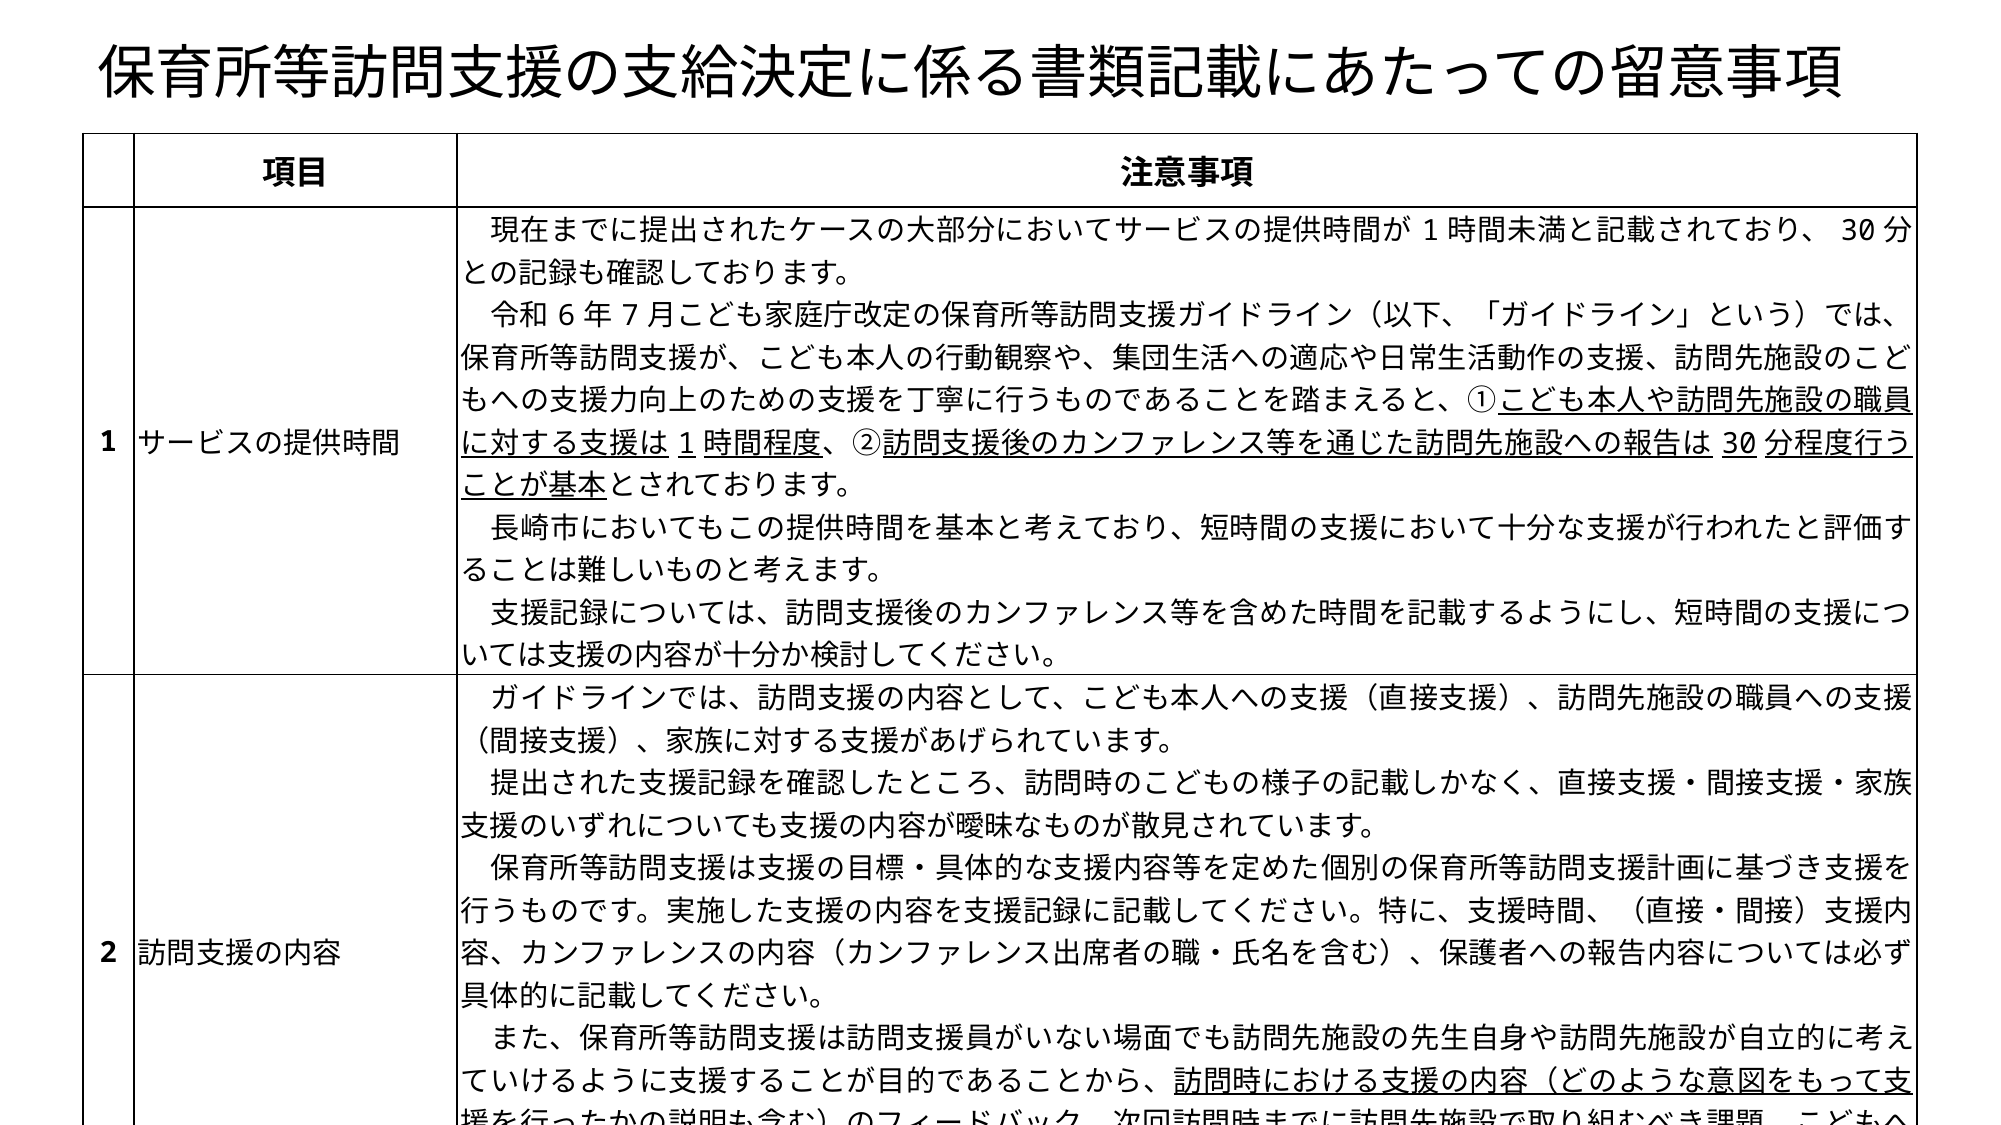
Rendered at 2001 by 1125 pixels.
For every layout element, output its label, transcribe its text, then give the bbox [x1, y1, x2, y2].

text_box 保育所等訪問支援の支給決定に係る書類記載にあたっての留意事項 [82, 13, 1940, 135]
table_cell サービスの提供時間 [135, 208, 456, 674]
table_cell 現在までに提出されたケースの大部分においてサービスの提供時間が1時間未満と記載されており、30分との記録も確認しております。 令和6年7月こども家庭庁改定の保育所等訪問支援ガイドライン（以下、「ガイドライン」という）では、保育所等訪問支援が、こども本人の行動観察や、集団生活への適応や日常生活動作の支援、訪問先施設のこどもへの支援力向上のための支援を丁寧に行うものであることを踏まえると、①こども本人や訪問先施設の職員に対する支援は1時間程度、②訪問支援後のカンファレンス等を通じた訪問先施設への報告は30分程度行うことが基本とされております。 長崎市においてもこの提供時間を基本と考えており、短時間の支援において十分な支援が行われたと評価することは難しいものと考えます。 支援記録については、訪問支援後のカンファレンス等を含めた時間を記載するようにし、短時間の支援については支援の内容が十分か検討してください。 [458, 208, 1916, 674]
table_header [84, 134, 133, 206]
table_cell 2 [84, 675, 133, 1125]
table_header 注意事項 [458, 134, 1916, 206]
table_cell 1 [84, 208, 133, 674]
table_header 項目 [135, 134, 456, 206]
table_cell ガイドラインでは、訪問支援の内容として、こども本人への支援（直接支援）、訪問先施設の職員への支援（間接支援）、家族に対する支援があげられています。 提出された支援記録を確認したところ、訪問時のこどもの様子の記載しかなく、直接支援・間接支援・家族支援のいずれについても支援の内容が曖昧なものが散見されています。 保育所等訪問支援は支援の目標・具体的な支援内容等を定めた個別の保育所等訪問支援計画に基づき支援を行うものです。実施した支援の内容を支援記録に記載してください。特に、支援時間、（直接・間接）支援内容、カンファレンスの内容（カンファレンス出席者の職・氏名を含む）、保護者への報告内容については必ず具体的に記載してください。 また、保育所等訪問支援は訪問支援員がいない場面でも訪問先施設の先生自身や訪問先施設が自立的に考えていけるように支援することが目的であることから、訪問時における支援の内容（どのような意図をもって支援を行ったかの説明も含む）のフィードバック、次回訪問時までに訪問先施設で取り組むべき課題、こどもへの関わりにおいて留意すべき点などについてしっかりと伝達することが重要であることを再度確認し、訪問支援員に周知してください。 [458, 675, 1916, 1125]
table_cell 訪問支援の内容 [135, 675, 456, 1125]
